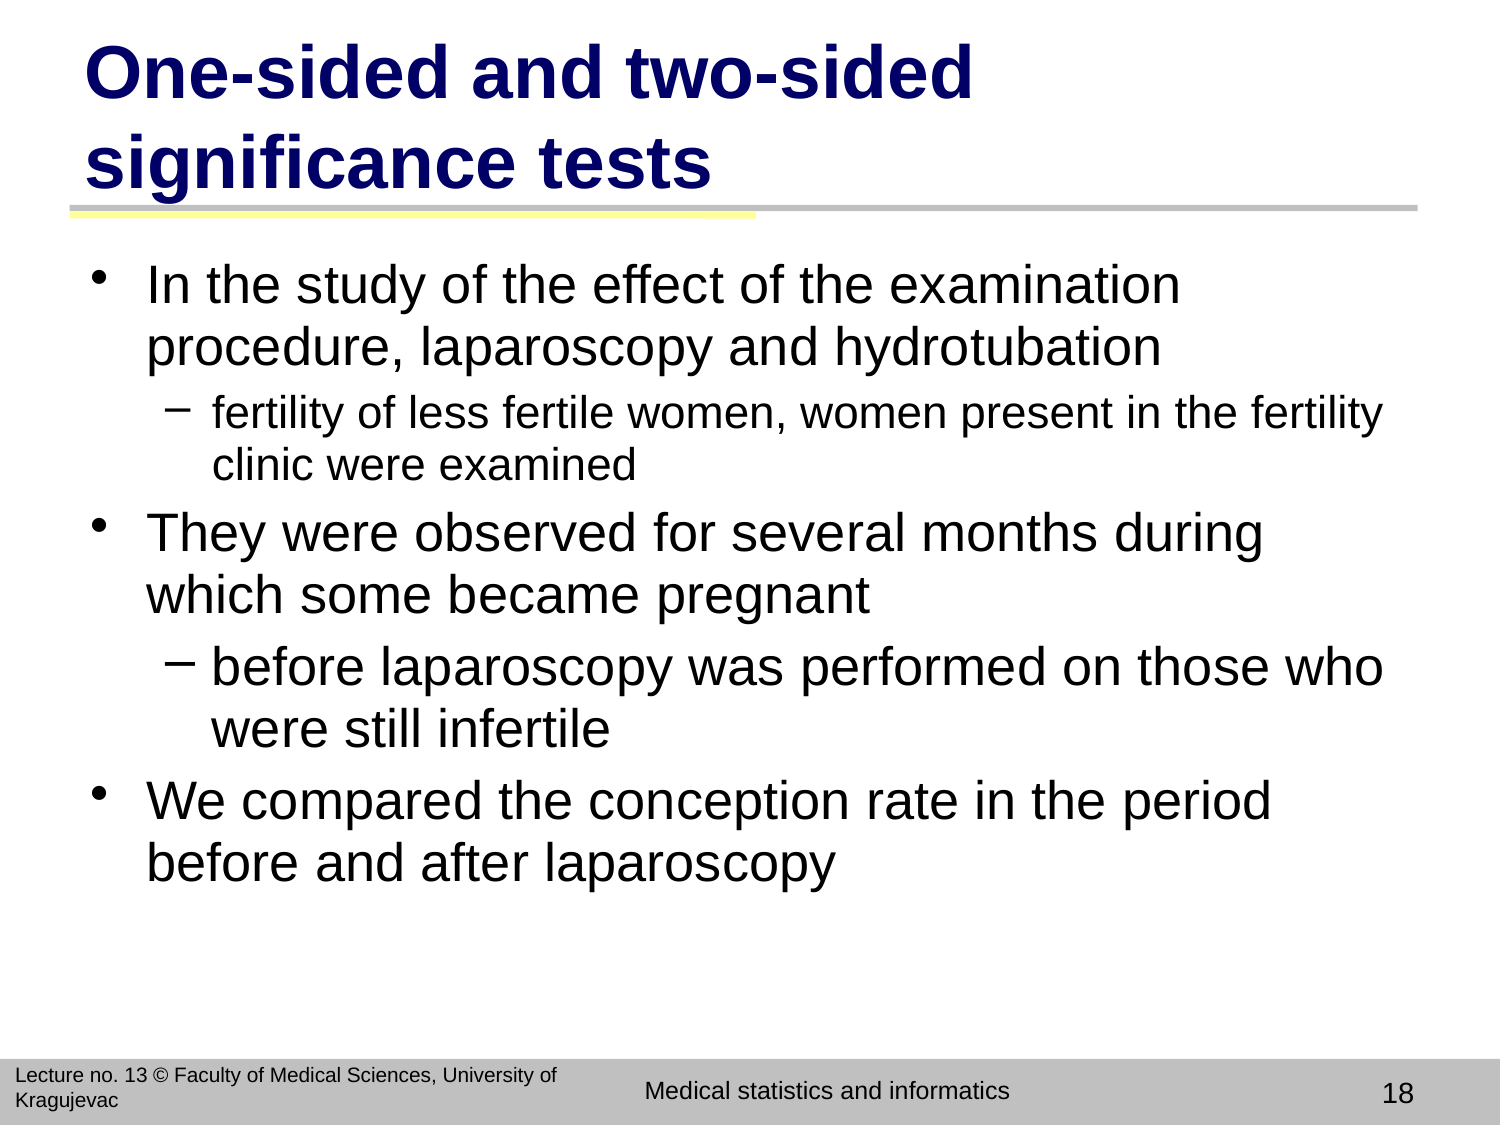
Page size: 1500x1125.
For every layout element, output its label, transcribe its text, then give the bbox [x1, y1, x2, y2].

title One-sided and two-sided significance tests [69, 19, 1426, 208]
list In the study of the effect of the examination procedure, laparoscopy and hydrotubation fertility of less fertile women, women present in the fertility clinic were examined They were observed for several months during which some became pregnant before laparoscopy was performed on those who were still infertile We compared the conception rate in the period before and after laparoscopy [74, 246, 1426, 1023]
footer Medical statistics and informatics [512, 1066, 1144, 1125]
slide_number 18 [1164, 1066, 1430, 1125]
slide_number Lecture no. 13 © Faculty of Medical Sciences, University of Kragujevac [0, 1053, 629, 1108]
